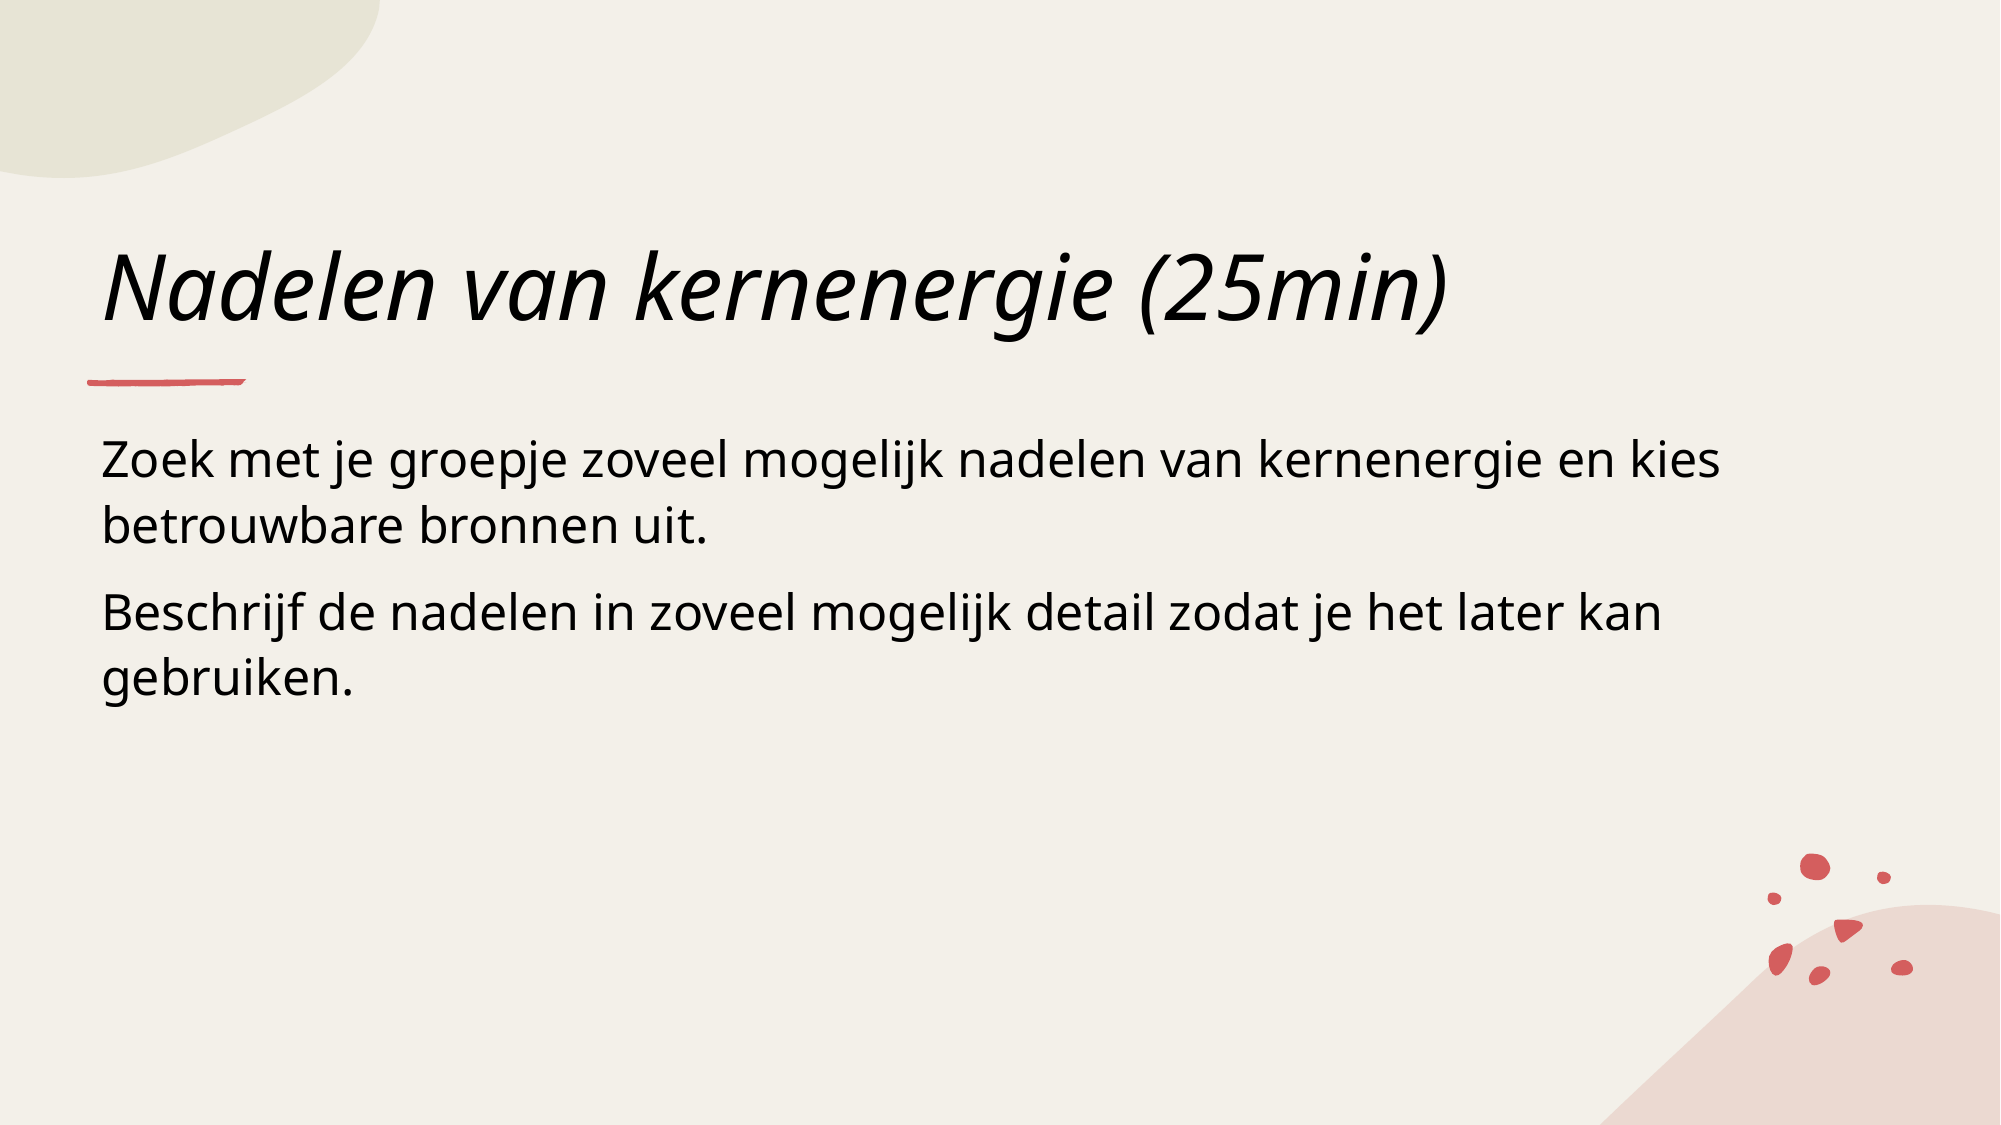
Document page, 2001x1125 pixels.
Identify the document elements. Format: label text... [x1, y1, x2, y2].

list Zoek met je groepje zoveel mogelijk nadelen van kernenergie en kies betrouwbare bronnen uit. Beschrijf de nadelen in zoveel mogelijk detail zodat je het later kan gebruiken. [86, 413, 1740, 996]
title Nadelen van kernenergie (25min) [86, 129, 1740, 347]
